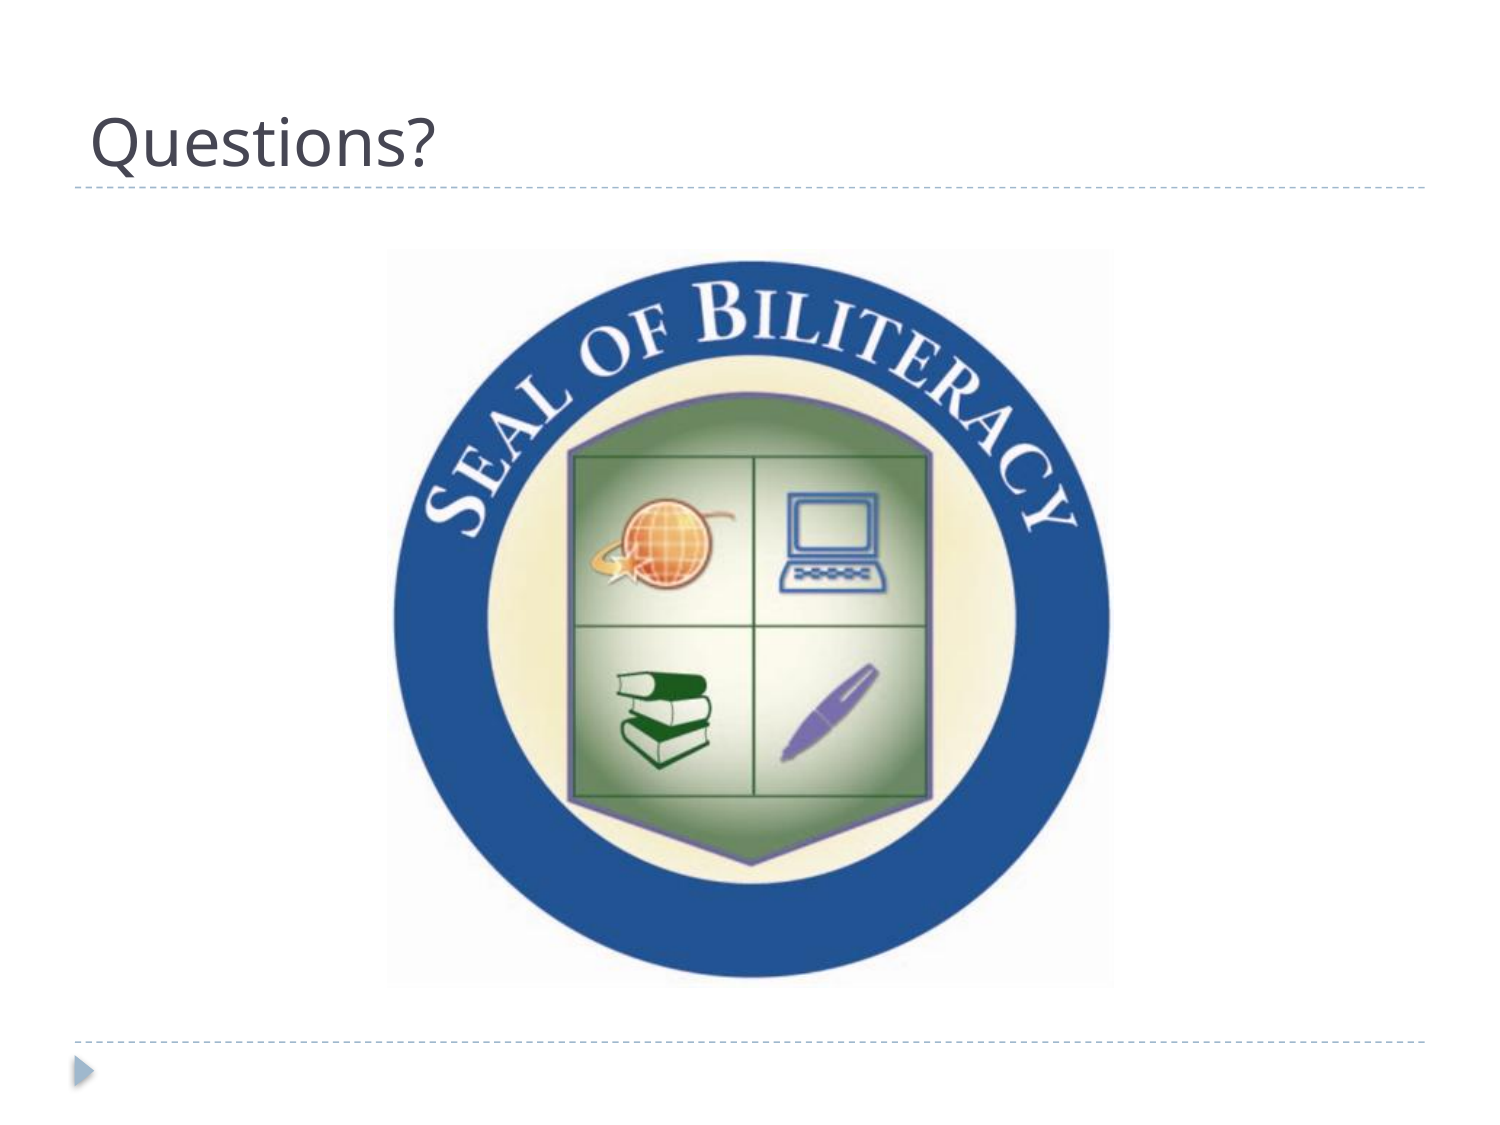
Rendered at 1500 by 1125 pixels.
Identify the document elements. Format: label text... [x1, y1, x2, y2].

picture [387, 249, 1114, 988]
title Questions? [75, 37, 1425, 188]
